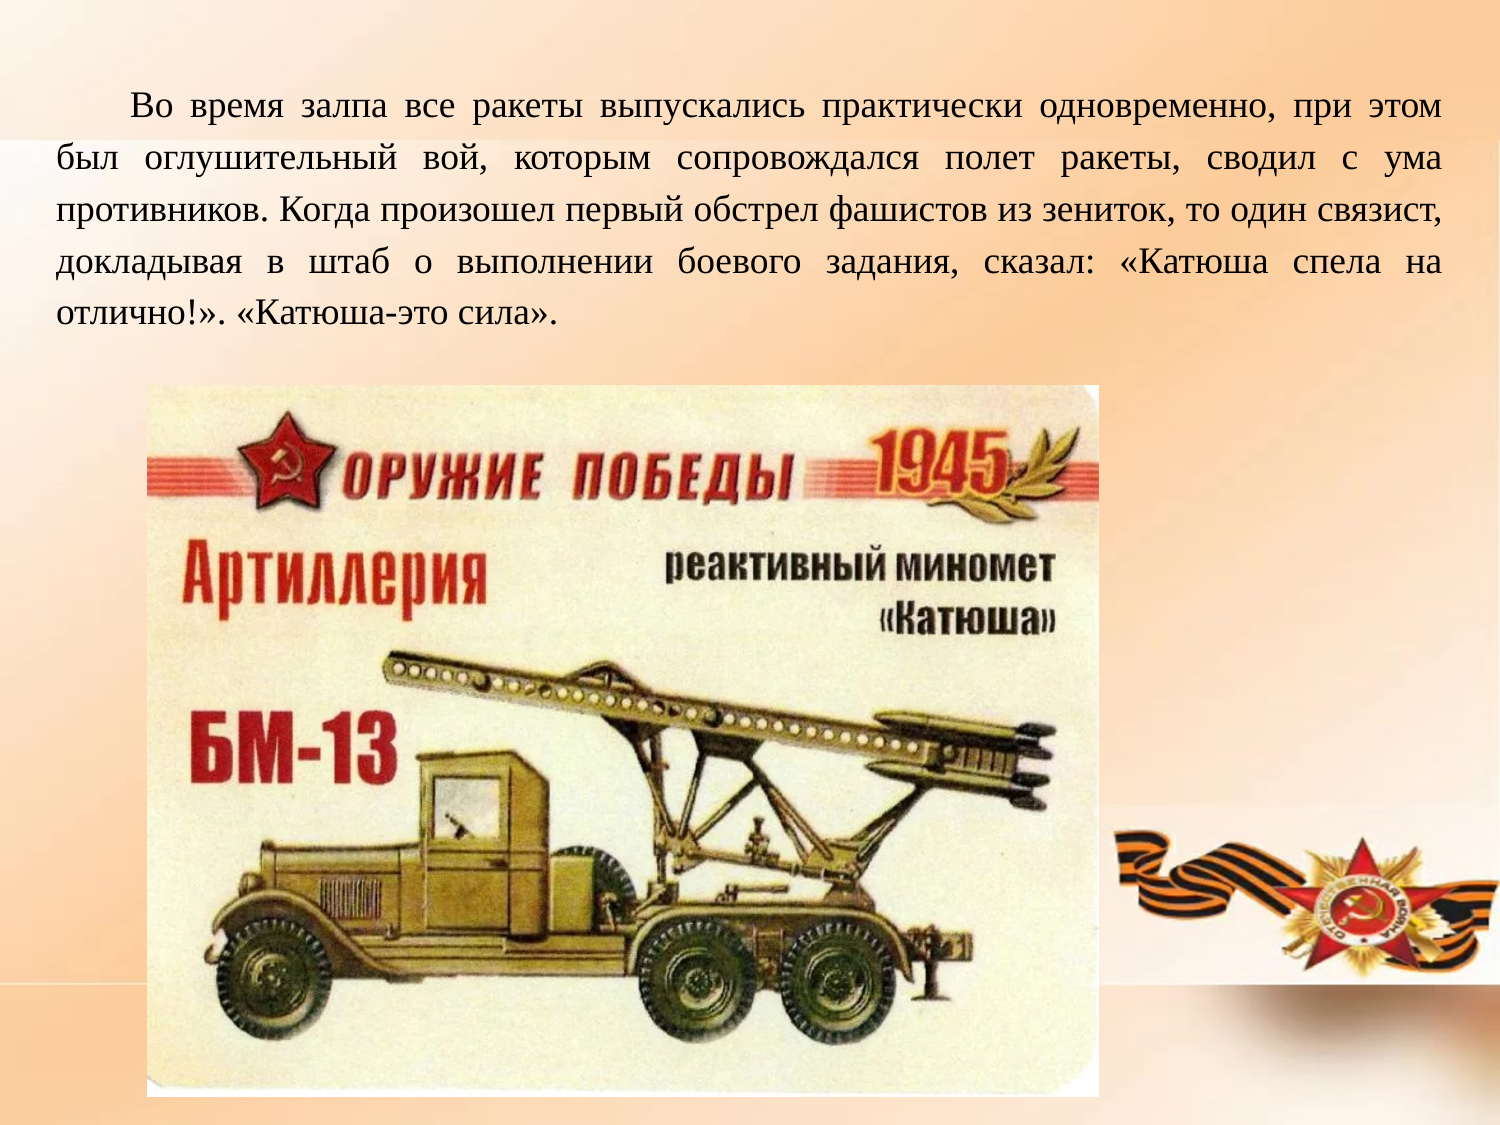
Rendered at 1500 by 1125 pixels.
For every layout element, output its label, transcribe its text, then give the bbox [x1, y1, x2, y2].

picture [0, 0, 1500, 1125]
text_box Во время залпа все ракеты выпускались практически одновременно, при этом был оглушительный вой, которым сопровождался полет ракеты, сводил с ума противников. Когда произошел первый обстрел фашистов из зениток, то один связист, докладывая в штаб о выполнении боевого задания, сказал: «Катюша спела на отлично!». «Катюша-это сила». [41, 66, 1459, 340]
